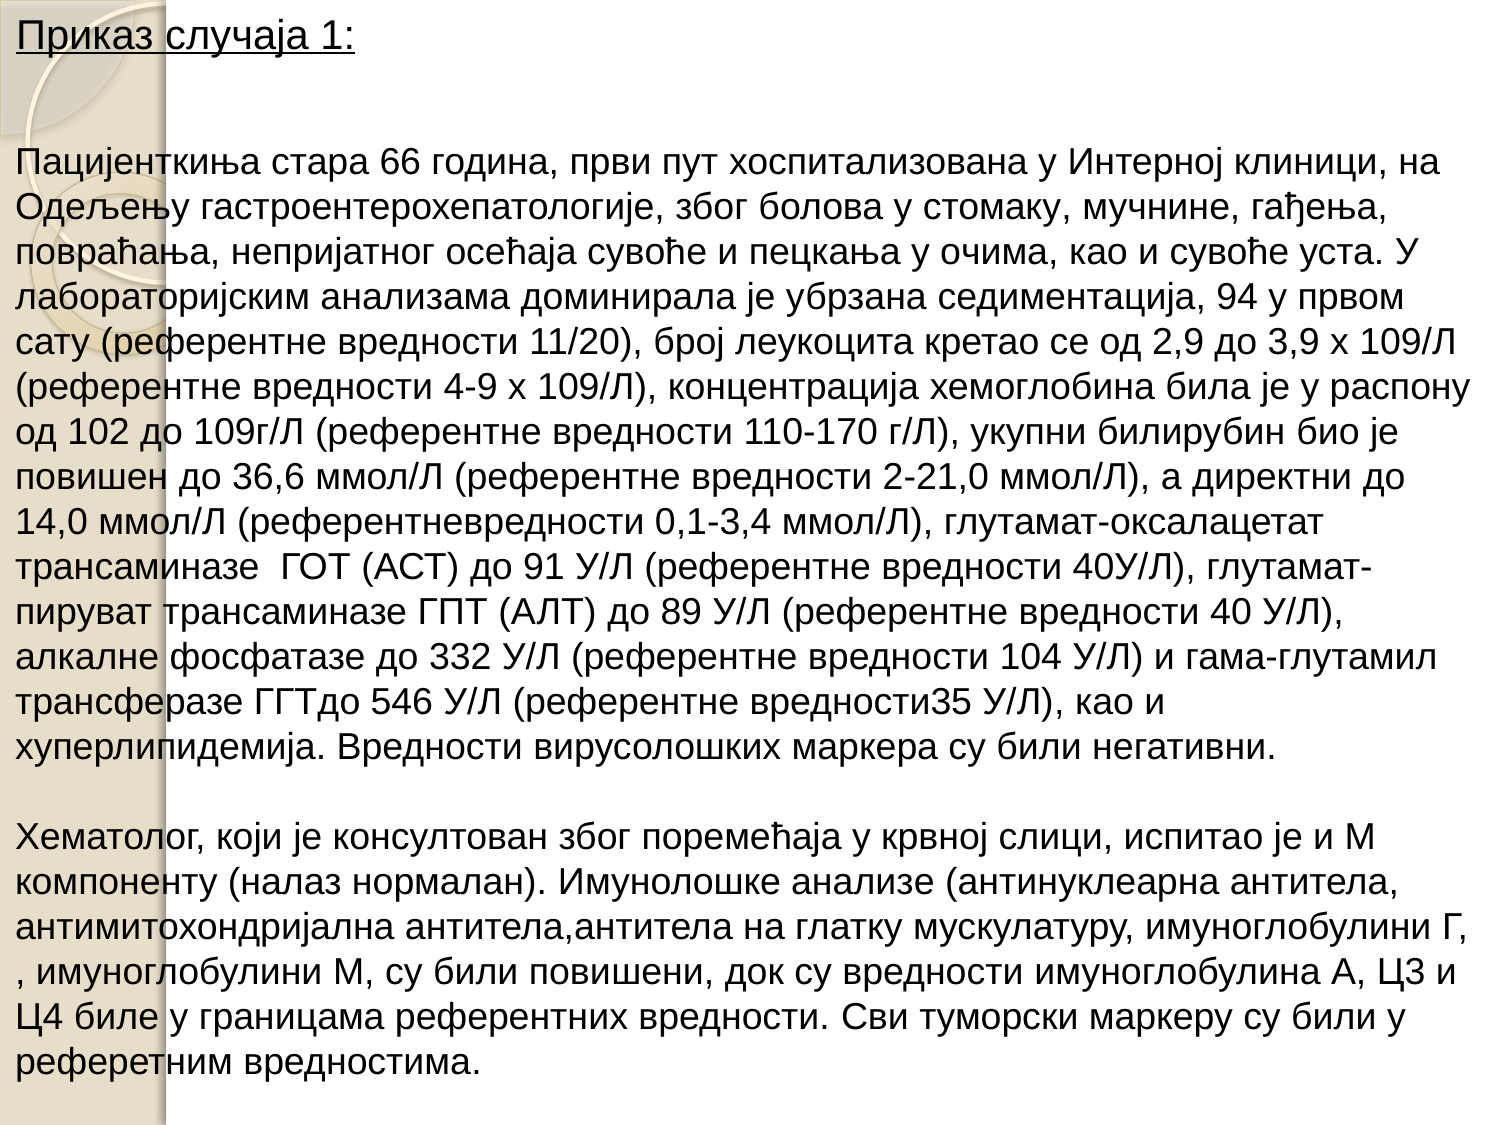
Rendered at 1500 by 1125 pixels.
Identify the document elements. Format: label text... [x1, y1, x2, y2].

text_box Пацијенткиња стара 66 година, први пут хоспитализована у Интерној клиници, на Одељењу гастроентерохепатологије, због болова у стомаку, мучнине, гађења, повраћања, непријатног осећаја сувоће и пецкања у очима, као и сувоће уста. У лабораторијским анализама доминирала је убрзана седиментација, 94 у првом сату (референтне вредности 11/20), број леукоцита кретао се од 2,9 до 3,9 x 109/Л (референтне вредности 4-9 x 109/Л), концентрација хемоглобина била је у распону од 102 до 109г/Л (референтне вредности 110-170 г/Л), укупни билирубин био је повишен до 36,6 ммол/Л (референтне вредности 2-21,0 ммол/Л), а директни до 14,0 ммол/Л (референтневредности 0,1-3,4 ммол/Л), глутамат-оксалацетат трансаминазе ГОТ (АСТ) до 91 У/Л (референтне вредности 40У/Л), глутамат-пируват трансаминазе ГПТ (АЛТ) до 89 У/Л (референтне вредности 40 У/Л), алкалне фосфатазе до 332 У/Л (референтне вредности 104 У/Л) и гама-глутамил трансферазе ГГТдо 546 У/Л (референтне вредности35 У/Л), као и хуперлипидемија. Вредности вирусолошких маркера су били негативни. Хематолог, који је консултован због поремећаја у крвној слици, испитао је и М компоненту (налаз нормалан). Имунолошке анализе (антинуклеарна антитела, антимитохондријална антитела,антитела на глатку мускулатуру, имуноглобулини Г, , имуноглобулини М, су били повишени, док су вредности имуноглобулина А, Ц3 и Ц4 биле у границама референтних вредности. Сви туморски маркеру су били у реферетним вредностима. [0, 129, 1500, 1090]
text_box Приказ случаја 1: [1, 0, 371, 110]
